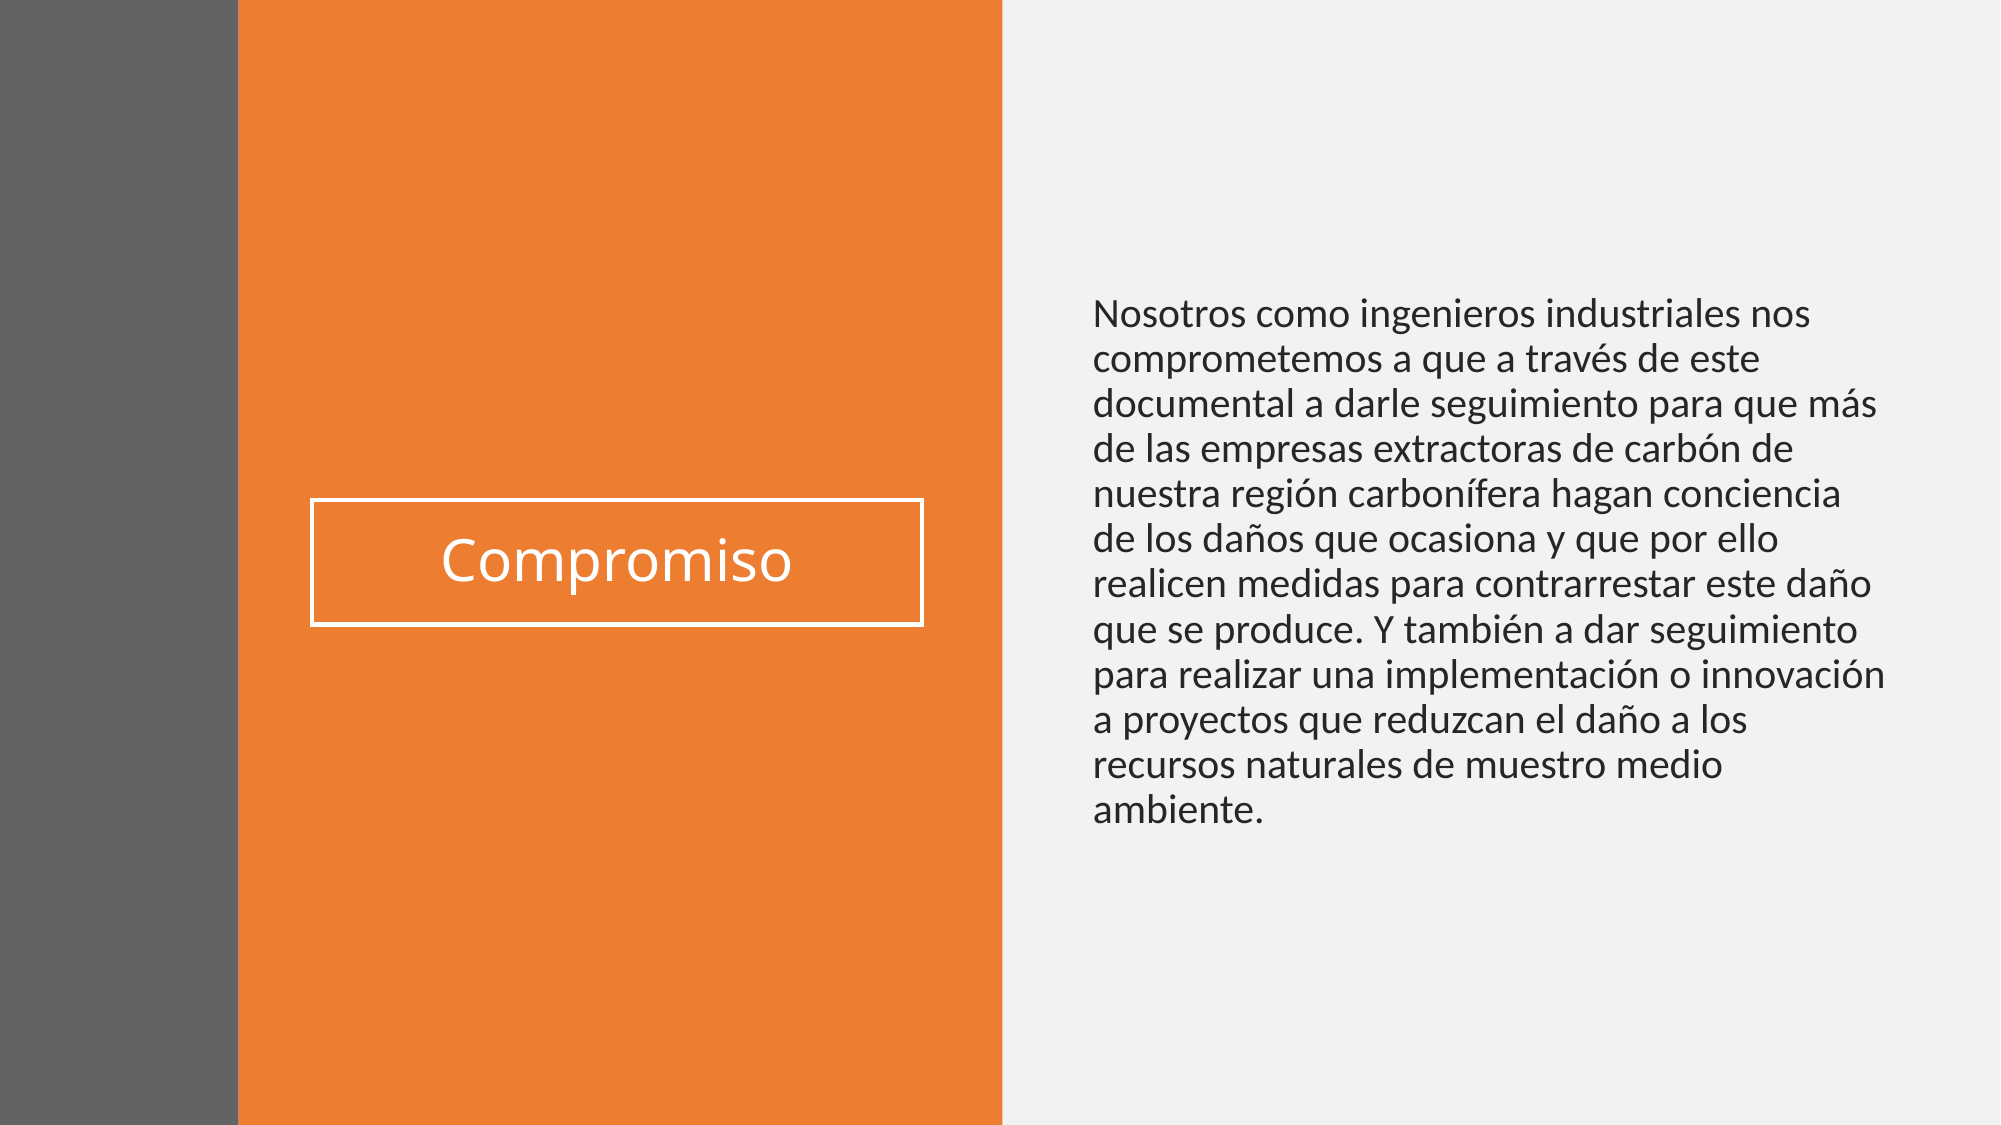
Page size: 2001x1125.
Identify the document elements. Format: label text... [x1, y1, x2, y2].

text_box [0, 0, 239, 1125]
list Nosotros como ingenieros industriales nos comprometemos a que a través de este documental a darle seguimiento para que más de las empresas extractoras de carbón de nuestra región carbonífera hagan conciencia de los daños que ocasiona y que por ello realicen medidas para contrarrestar este daño que se produce. Y también a dar seguimiento para realizar una implementación o innovación a proyectos que reduzcan el daño a los recursos naturales de muestro medio ambiente. [1077, 182, 1908, 942]
text_box [239, 0, 1003, 1125]
title Compromiso [311, 500, 923, 625]
